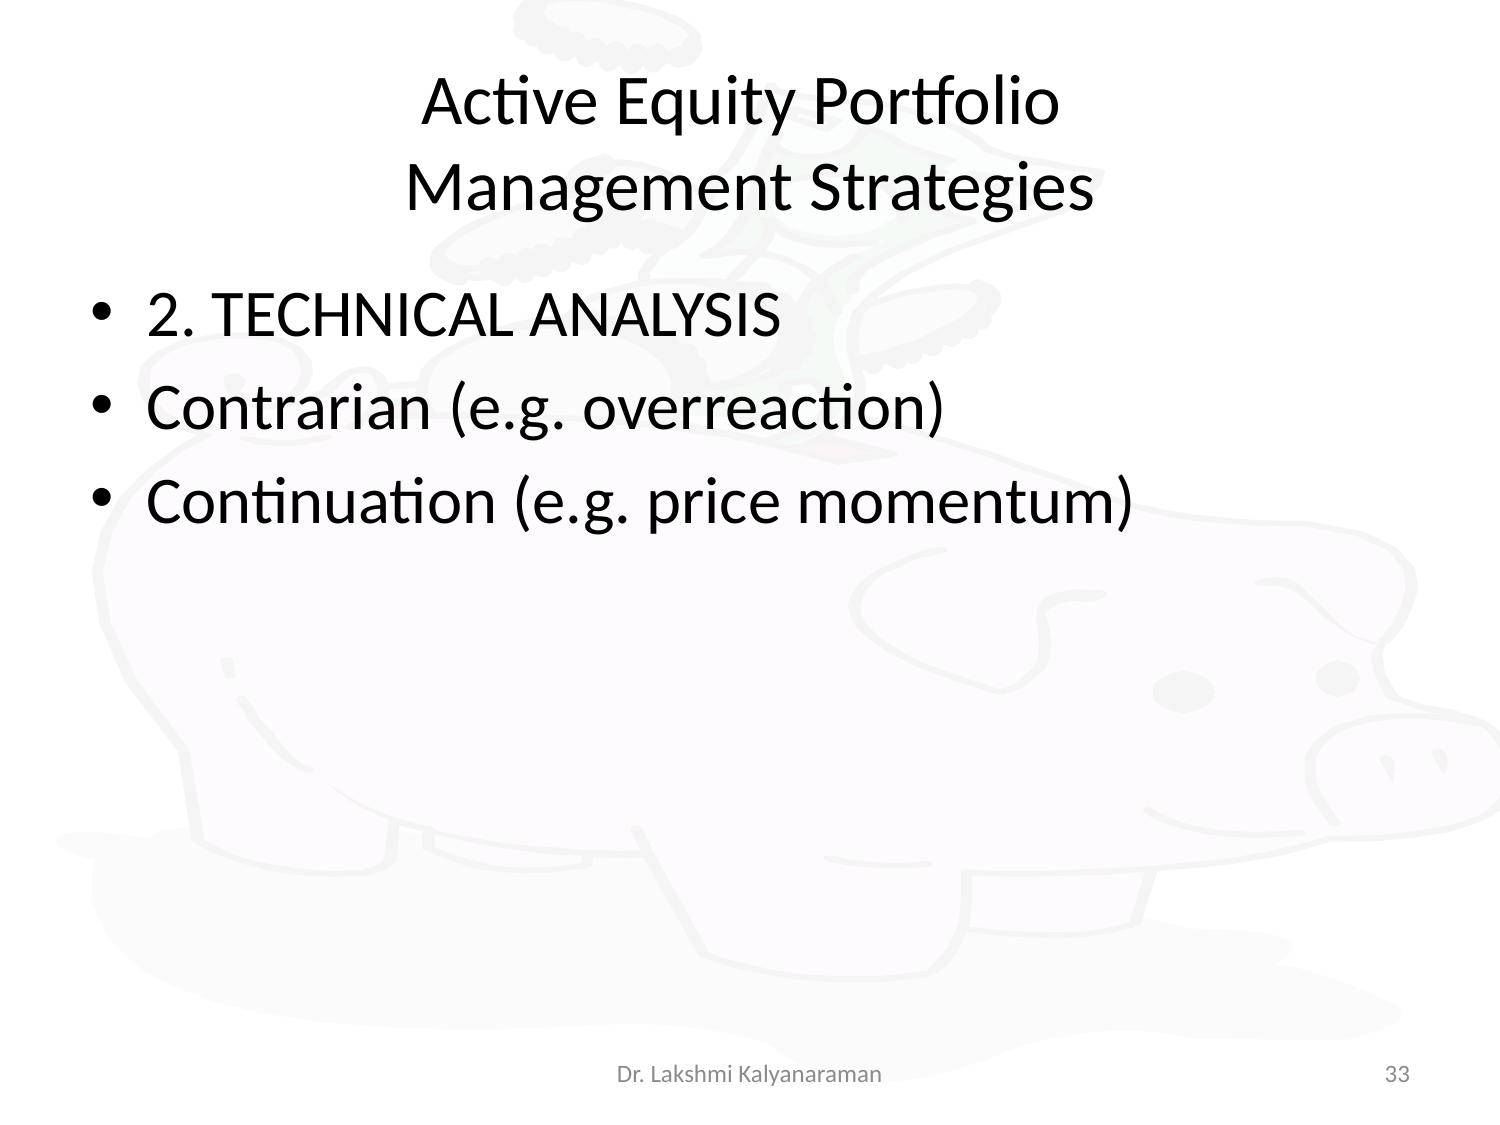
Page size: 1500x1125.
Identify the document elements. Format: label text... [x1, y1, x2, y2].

title Active Equity Portfolio Management Strategies [75, 45, 1425, 233]
list 2. TECHNICAL ANALYSIS Contrarian (e.g. overreaction) Continuation (e.g. price momentum) [75, 262, 1425, 1005]
slide_number 33 [1074, 1042, 1425, 1103]
footer Dr. Lakshmi Kalyanaraman [512, 1042, 988, 1103]
